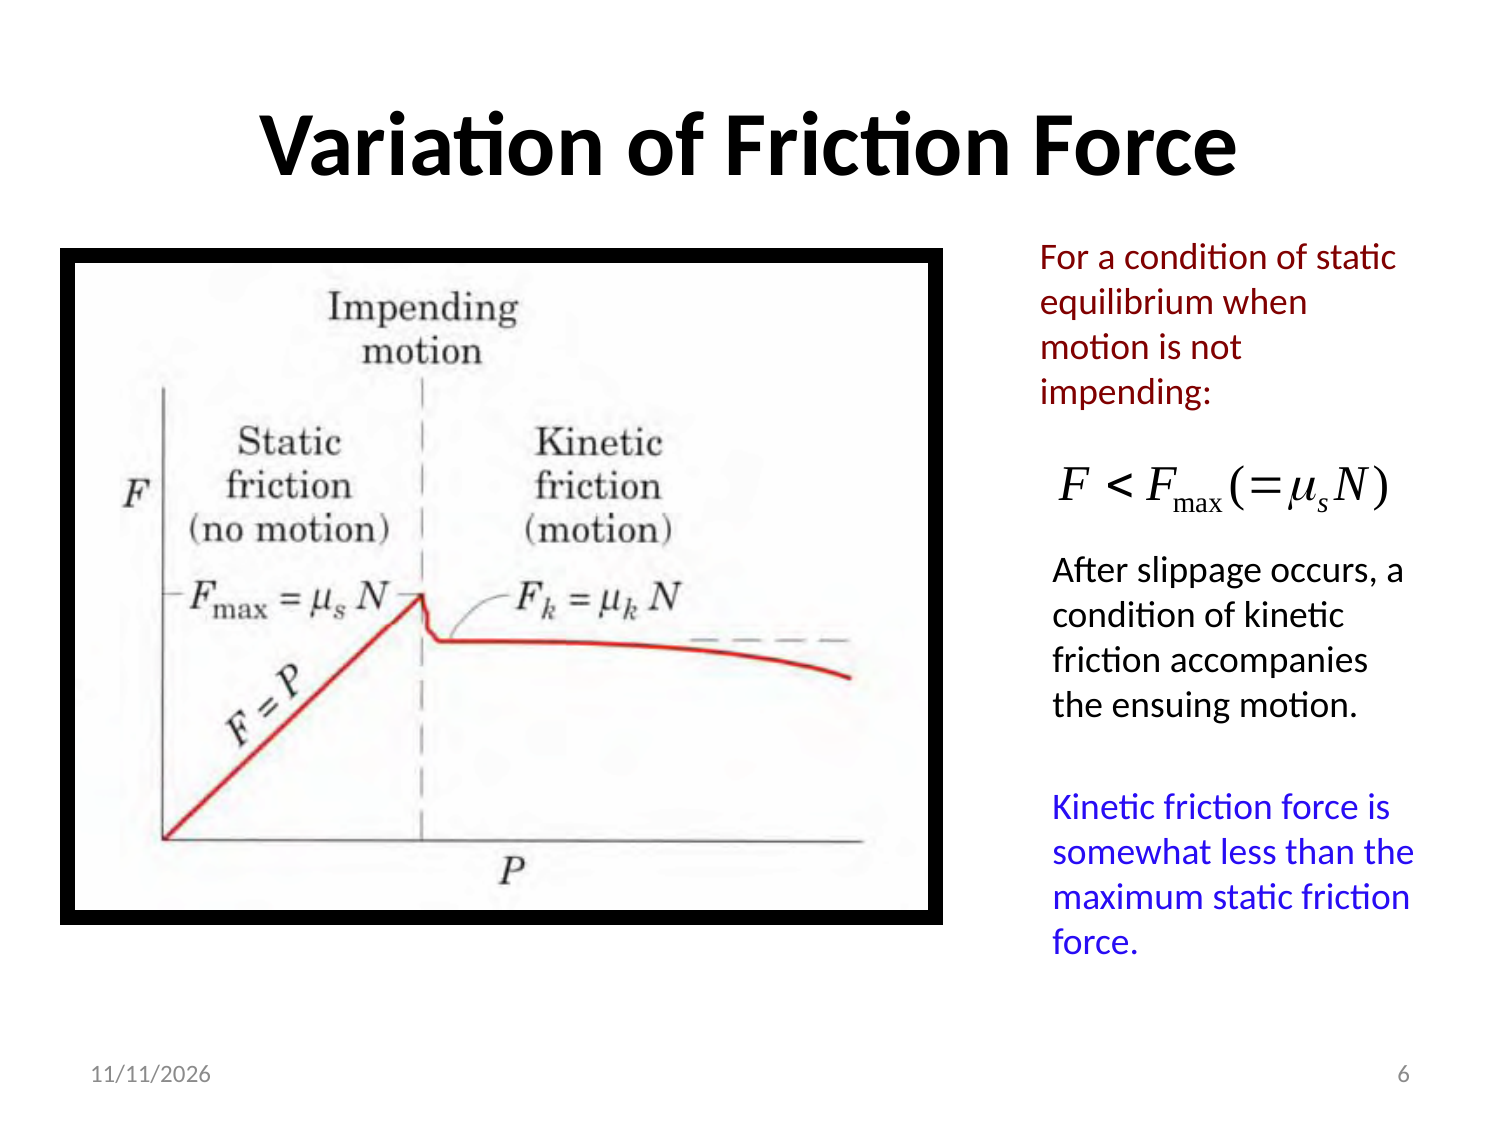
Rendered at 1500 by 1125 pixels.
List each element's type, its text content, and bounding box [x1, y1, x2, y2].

title Variation of Friction Force [75, 45, 1425, 233]
slide_number 6 [1074, 1042, 1425, 1103]
text_box After slippage occurs, a condition of kinetic friction accompanies the ensuing motion. [1037, 537, 1438, 733]
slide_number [75, 1042, 425, 1103]
text_box Kinetic friction force is somewhat less than the maximum static friction force. [1037, 774, 1438, 970]
picture [74, 262, 929, 911]
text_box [1049, 449, 1398, 526]
text_box For a condition of static equilibrium when motion is not impending: [1025, 224, 1425, 420]
